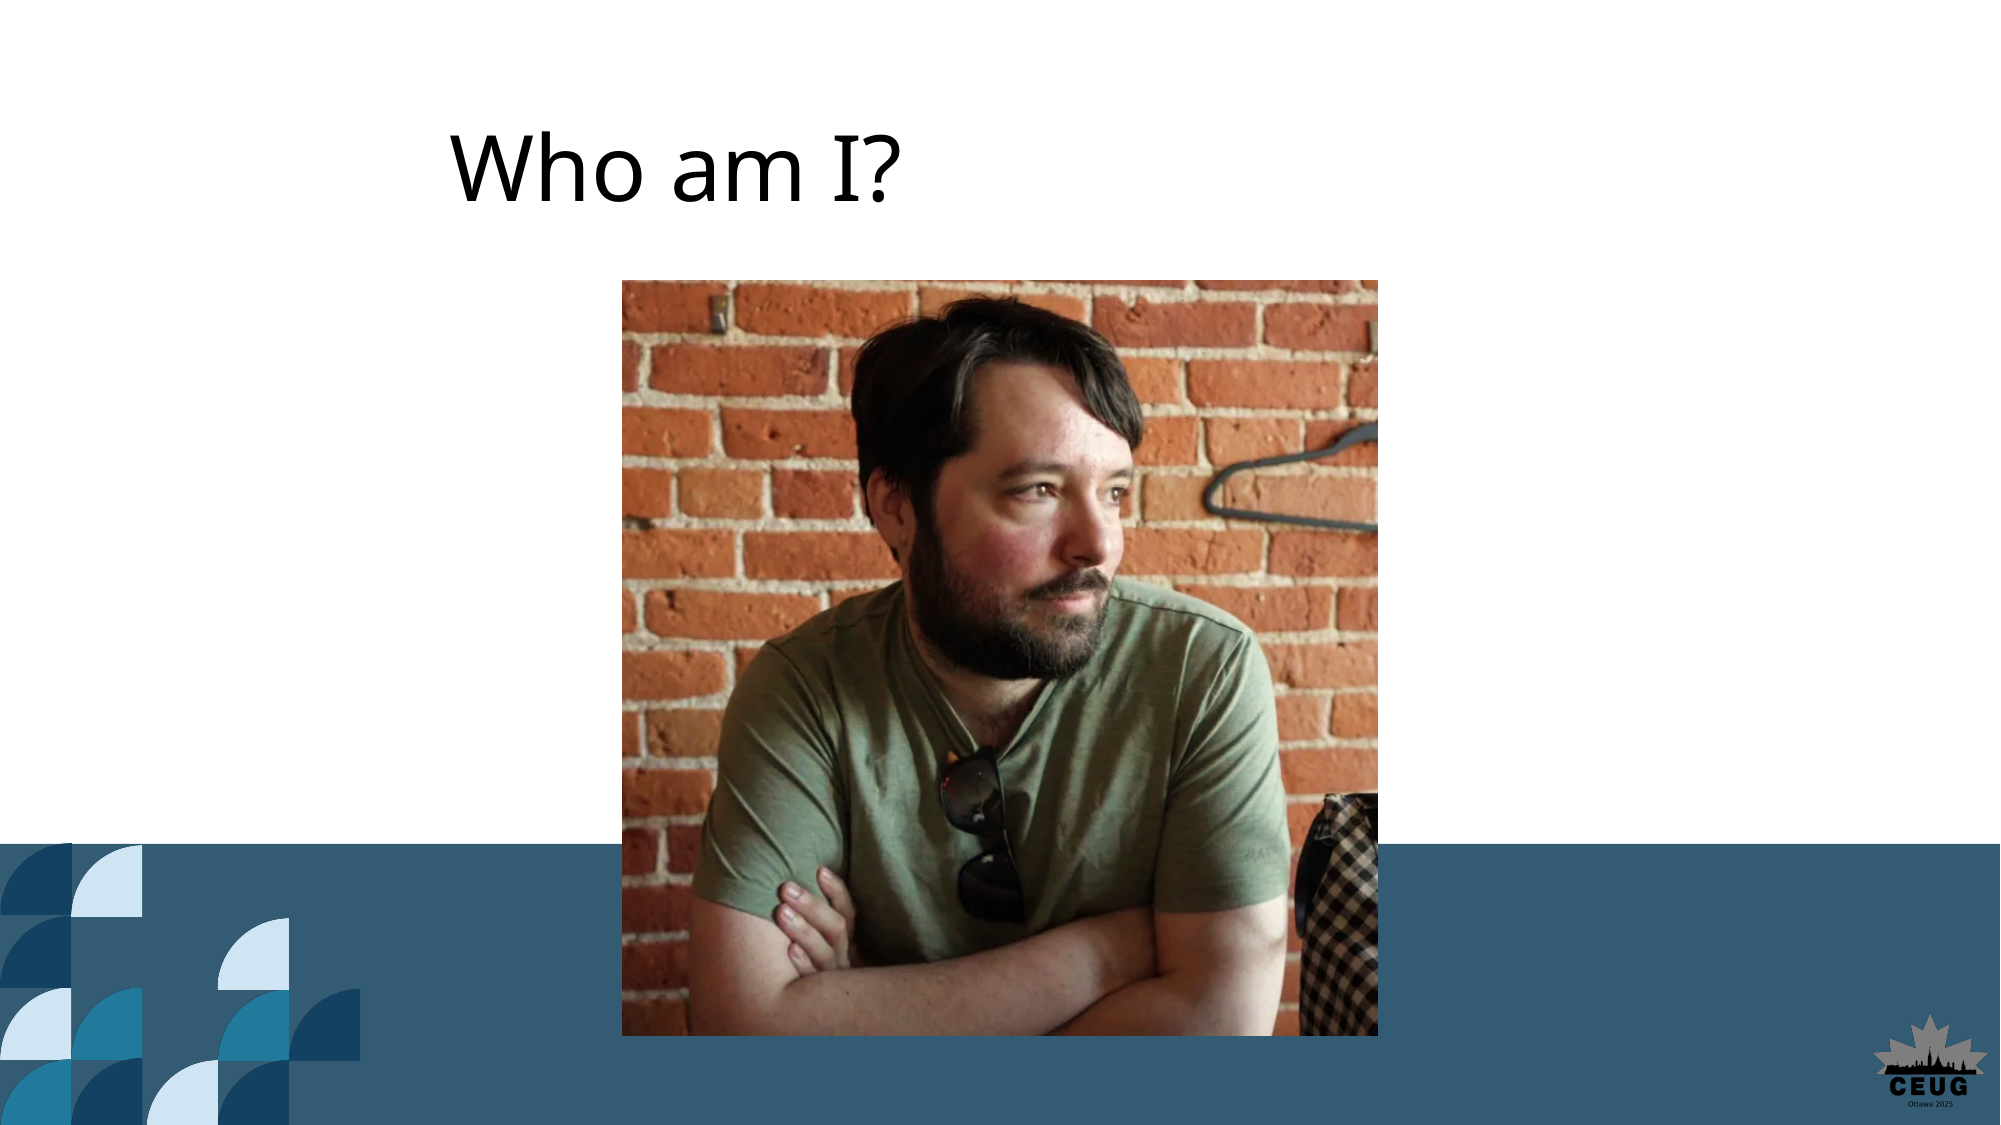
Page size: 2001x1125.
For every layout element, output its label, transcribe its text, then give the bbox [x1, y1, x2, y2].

picture [621, 280, 1378, 1037]
picture [146, 918, 361, 1125]
picture [0, 843, 143, 1125]
title Who am I? [74, 63, 1278, 281]
picture [1872, 1013, 1989, 1110]
